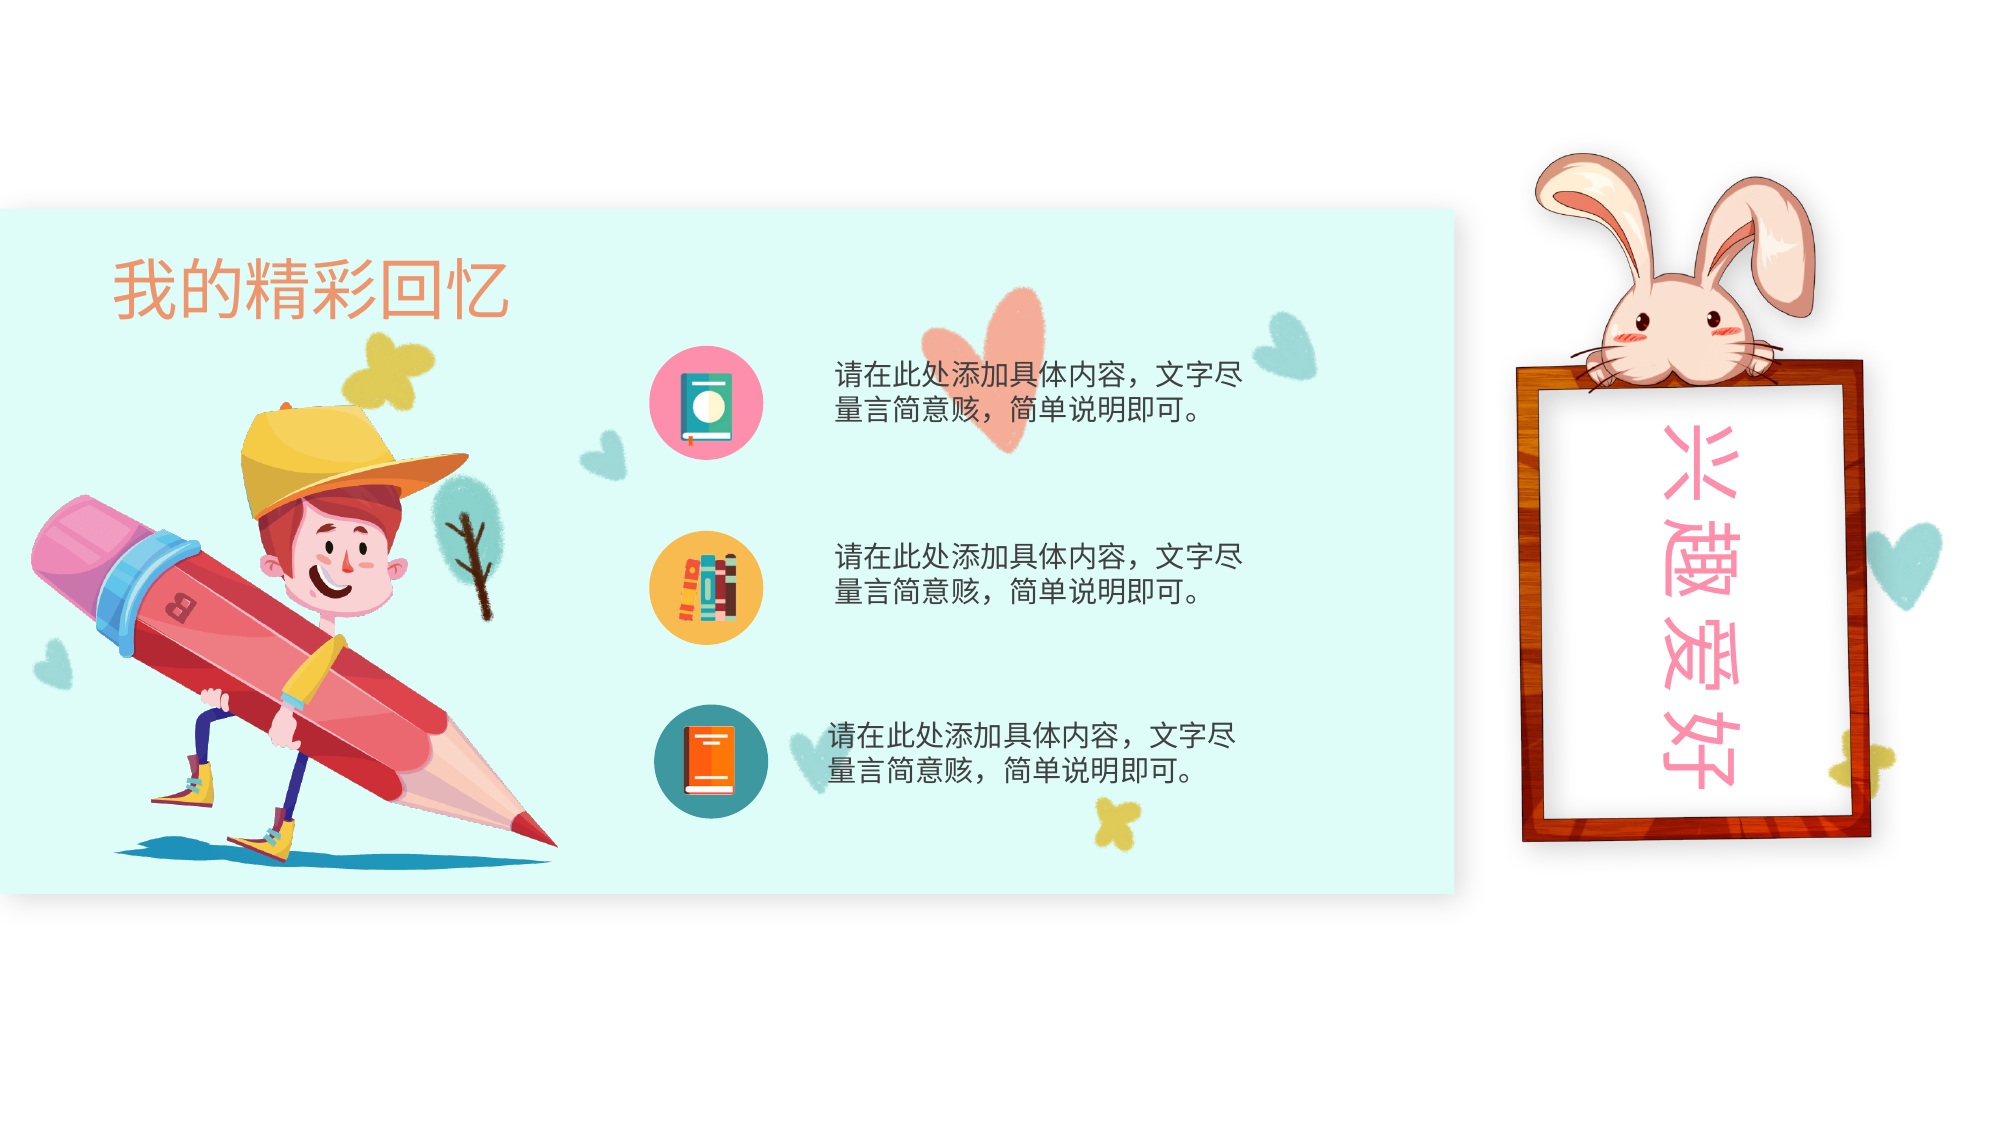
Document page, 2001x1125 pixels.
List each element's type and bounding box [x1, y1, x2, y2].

text_box [649, 345, 764, 460]
picture [31, 402, 558, 874]
text_box [654, 704, 769, 819]
picture [1433, 125, 1930, 870]
text_box [0, 208, 2000, 894]
text_box [649, 530, 764, 645]
